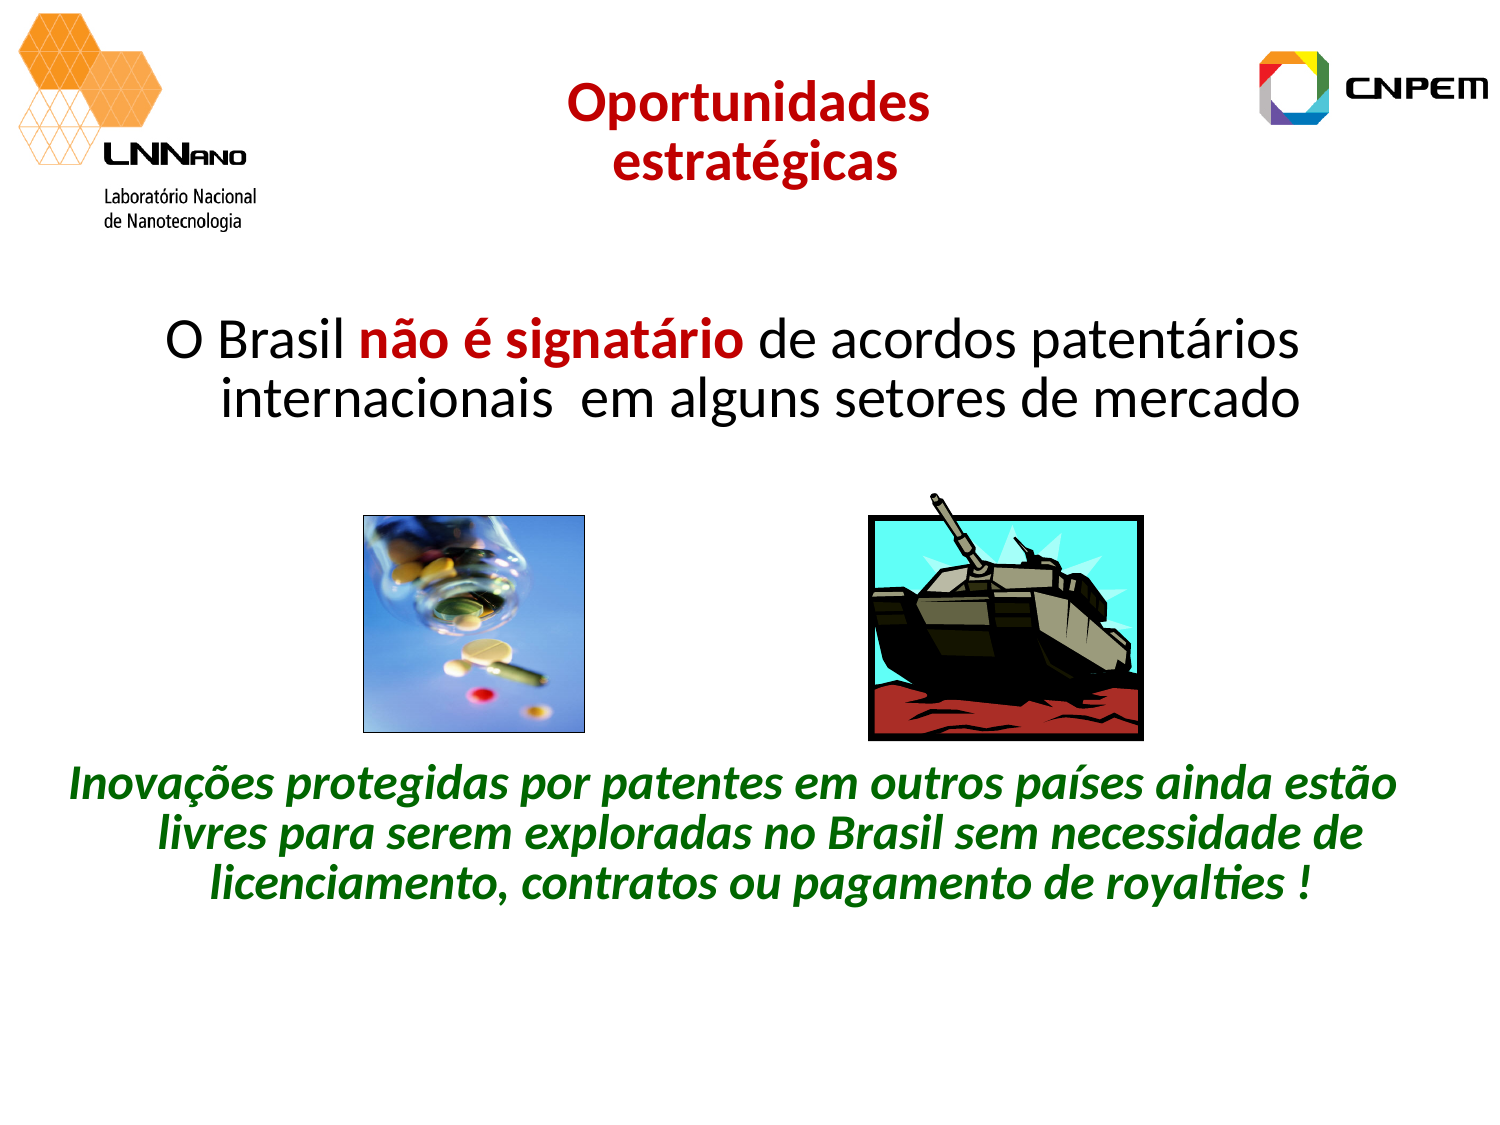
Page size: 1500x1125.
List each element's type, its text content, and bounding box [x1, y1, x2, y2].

title Oportunidades estratégicas [407, 42, 1105, 231]
picture [362, 514, 585, 733]
picture [867, 491, 1145, 742]
picture [0, 11, 1500, 232]
list O Brasil não é signatário de acordos patentários internacionais em alguns setores de mercado Inovações protegidas por patentes em outros países ainda estão livres para serem exploradas no Brasil sem necessidade de licenciamento, contratos ou pagamento de royalties ! [41, 262, 1425, 1047]
